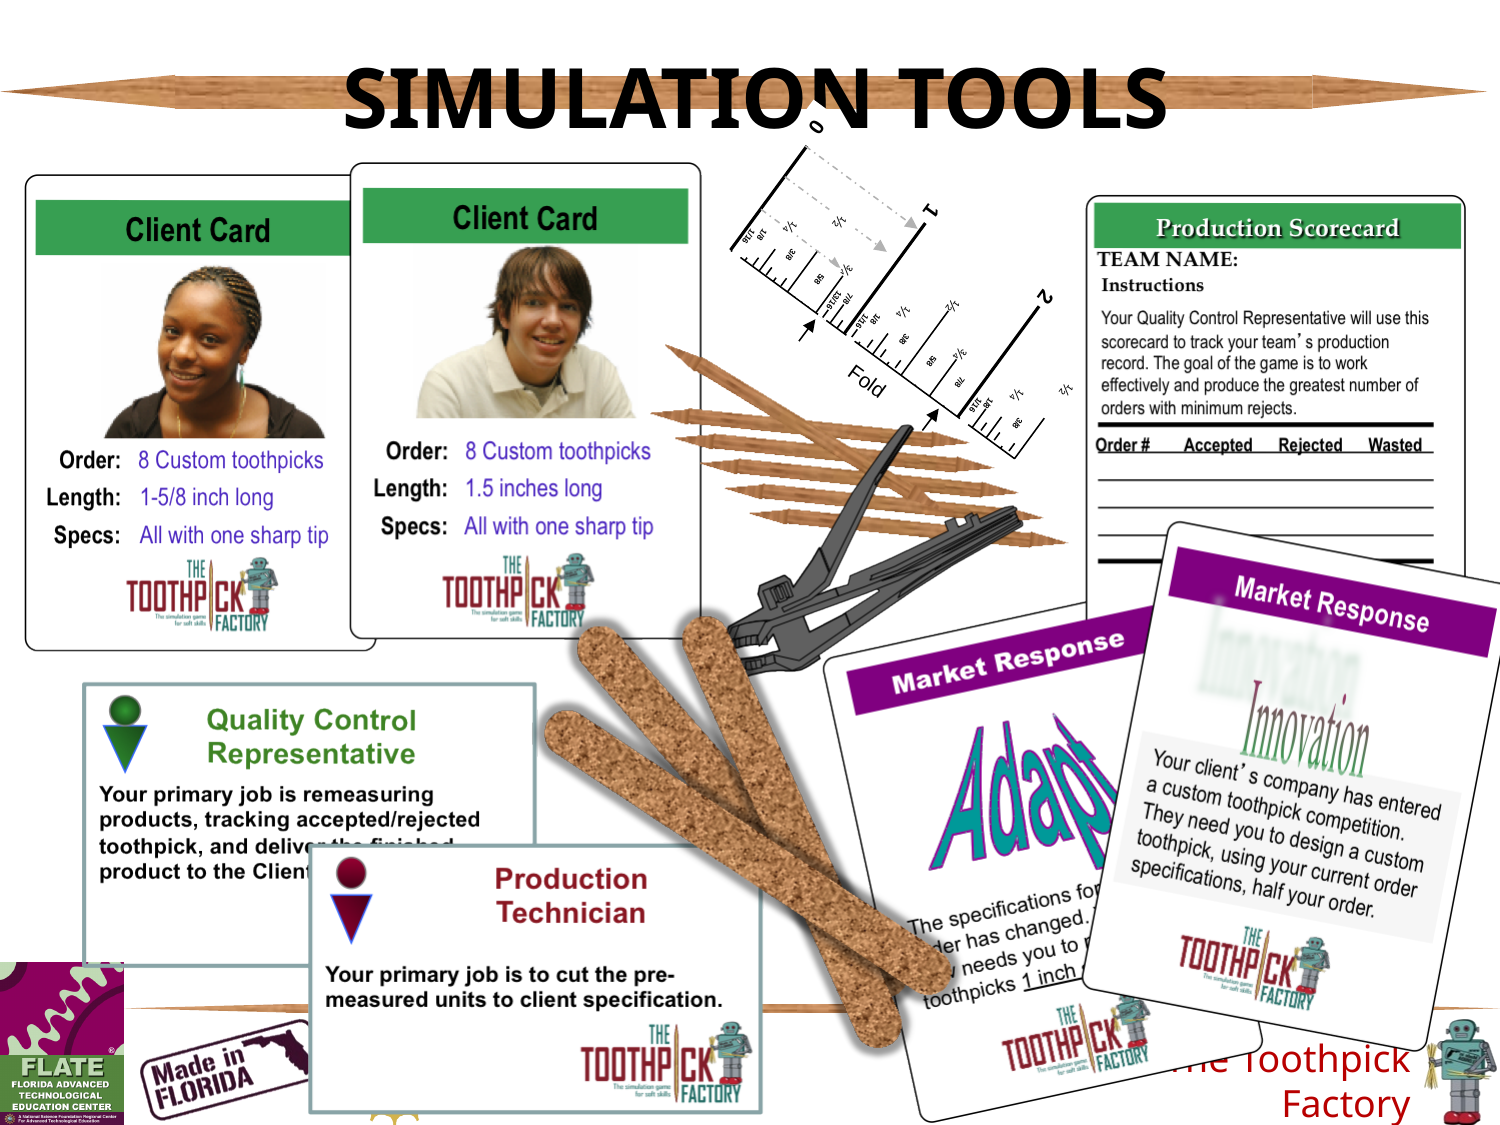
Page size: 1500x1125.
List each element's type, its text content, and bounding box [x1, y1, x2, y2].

picture [0, 162, 1500, 1125]
list SIMULATION TOOLS [225, 0, 1288, 123]
picture [1288, 74, 1488, 109]
picture [0, 74, 225, 109]
